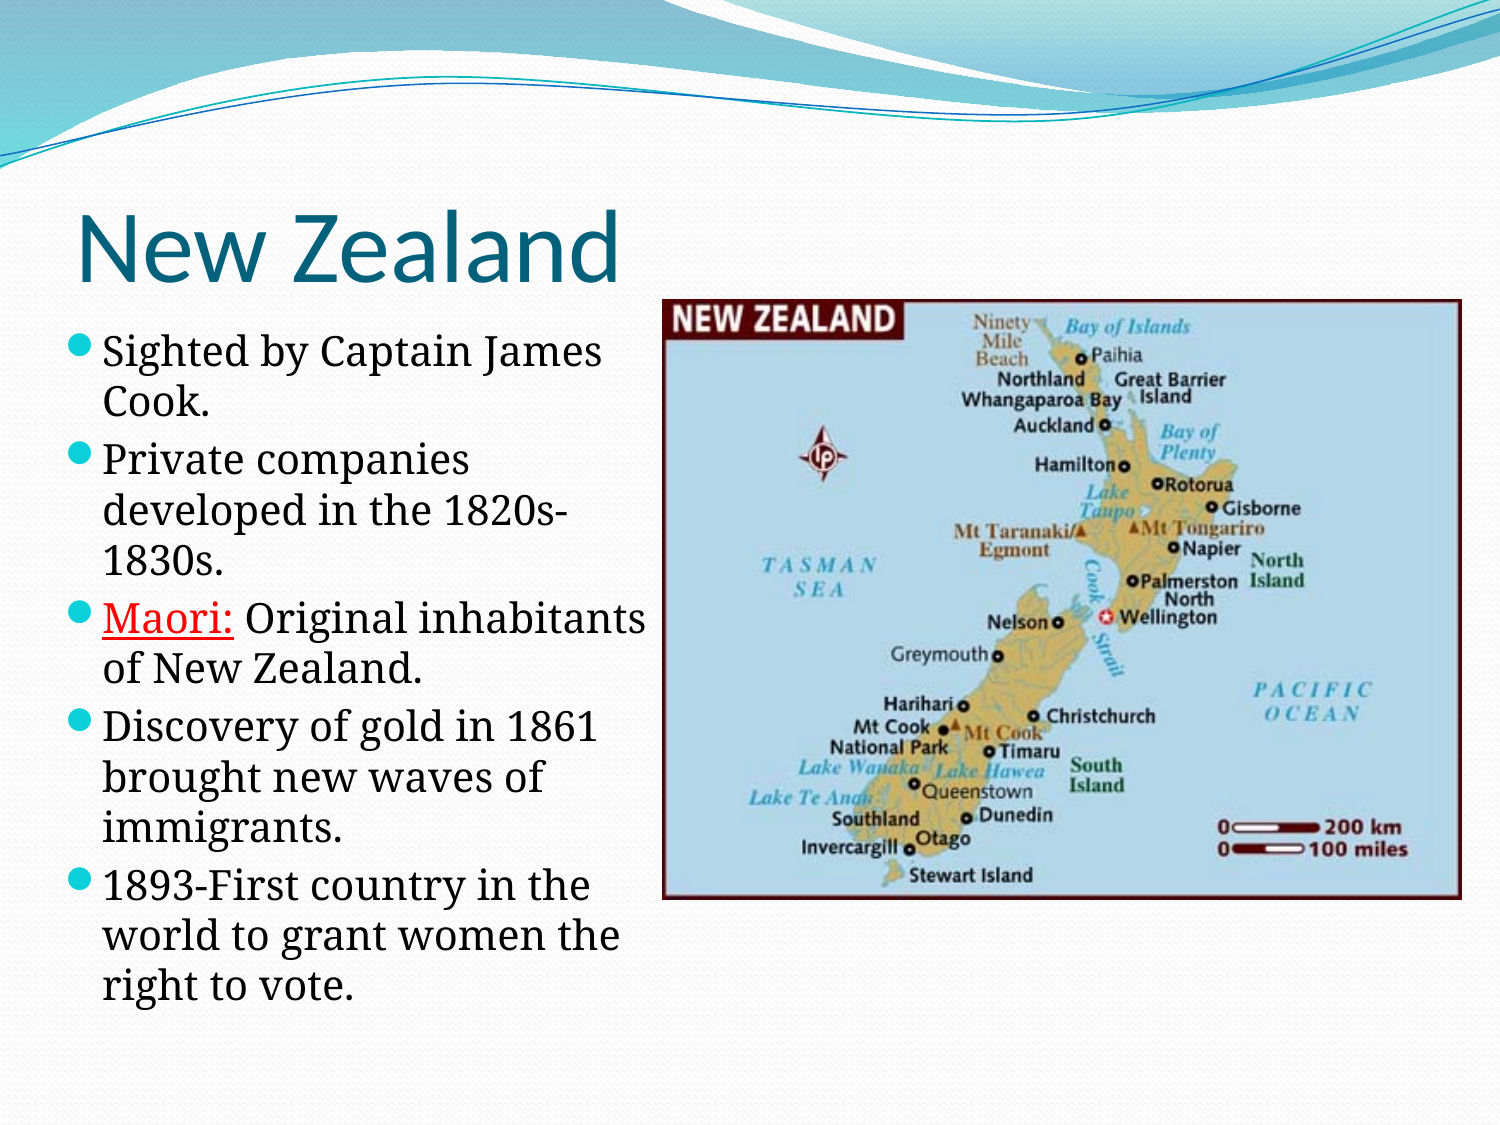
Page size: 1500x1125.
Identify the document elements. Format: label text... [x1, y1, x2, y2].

title New Zealand [75, 115, 1425, 303]
list Sighted by Captain James Cook. Private companies developed in the 1820s-1830s. Maori: Original inhabitants of New Zealand. Discovery of gold in 1861 brought new waves of immigrants. 1893-First country in the world to grant women the right to vote. [50, 317, 663, 1075]
picture [662, 299, 1462, 901]
